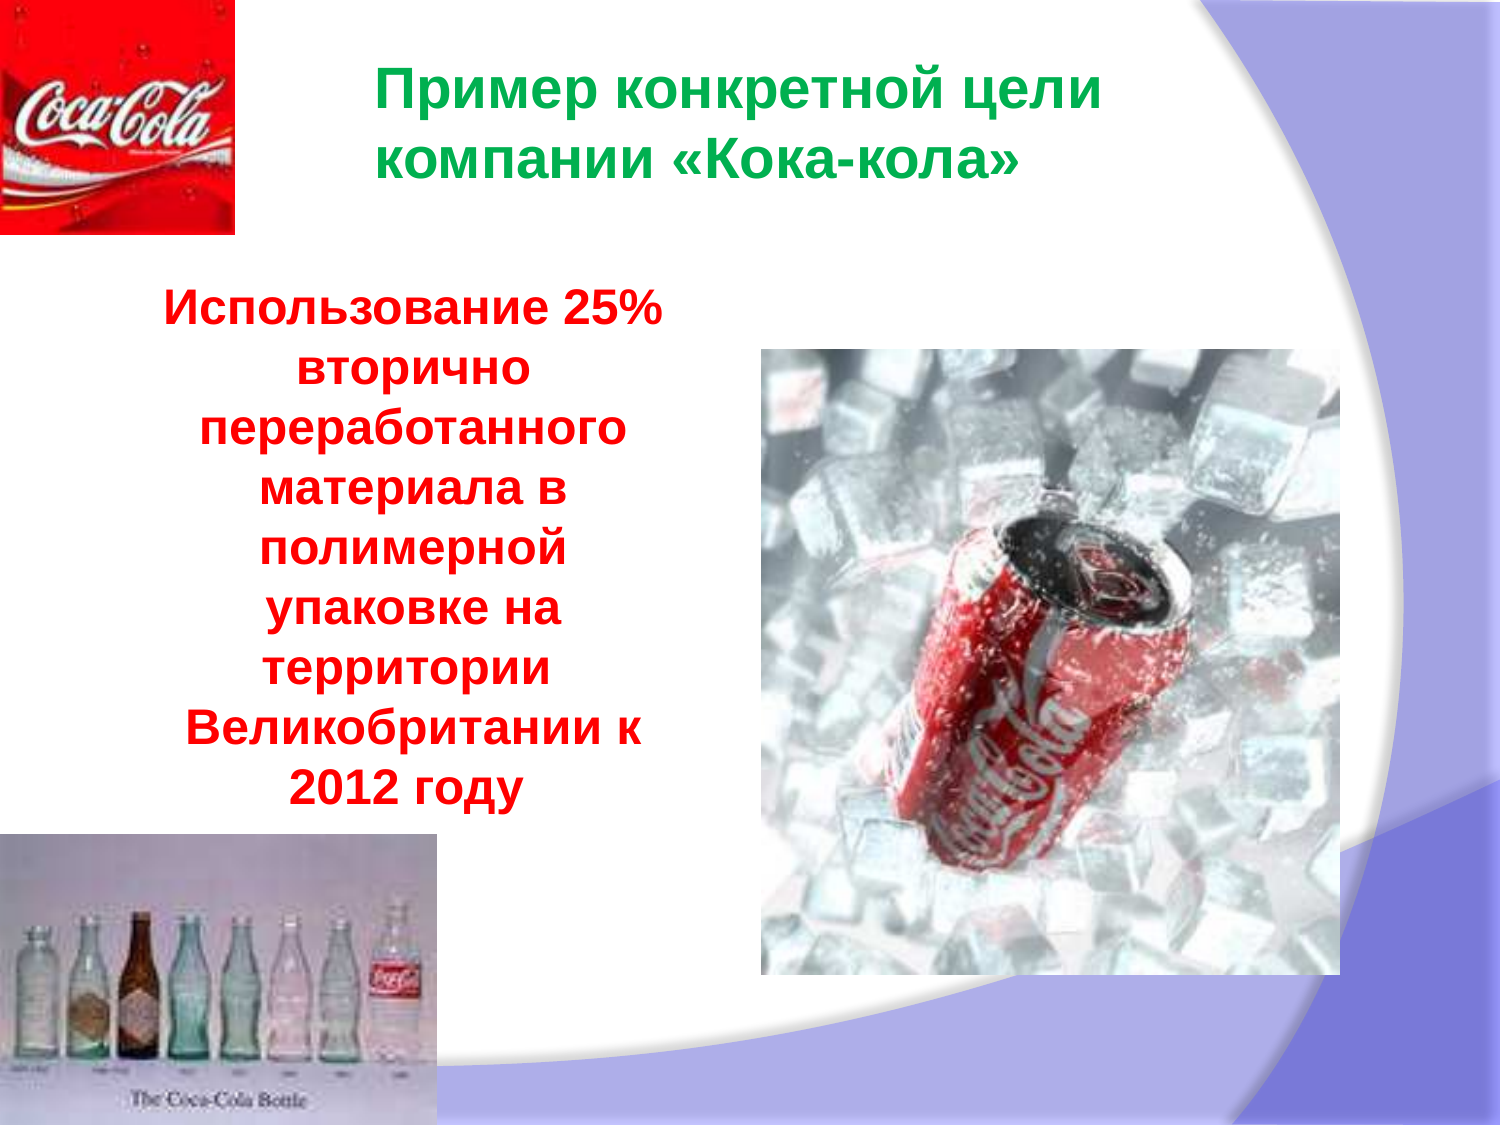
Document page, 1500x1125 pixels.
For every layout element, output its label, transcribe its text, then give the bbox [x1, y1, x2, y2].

text_box Пример конкретной цели компании «Кока-кола» [360, 42, 1341, 198]
picture [0, 0, 235, 235]
text_box Использование 25% вторично переработанного материала в полимерной упаковке на территории Великобритании к 2012 году [135, 267, 691, 867]
picture [761, 349, 1341, 976]
picture [0, 833, 437, 1125]
